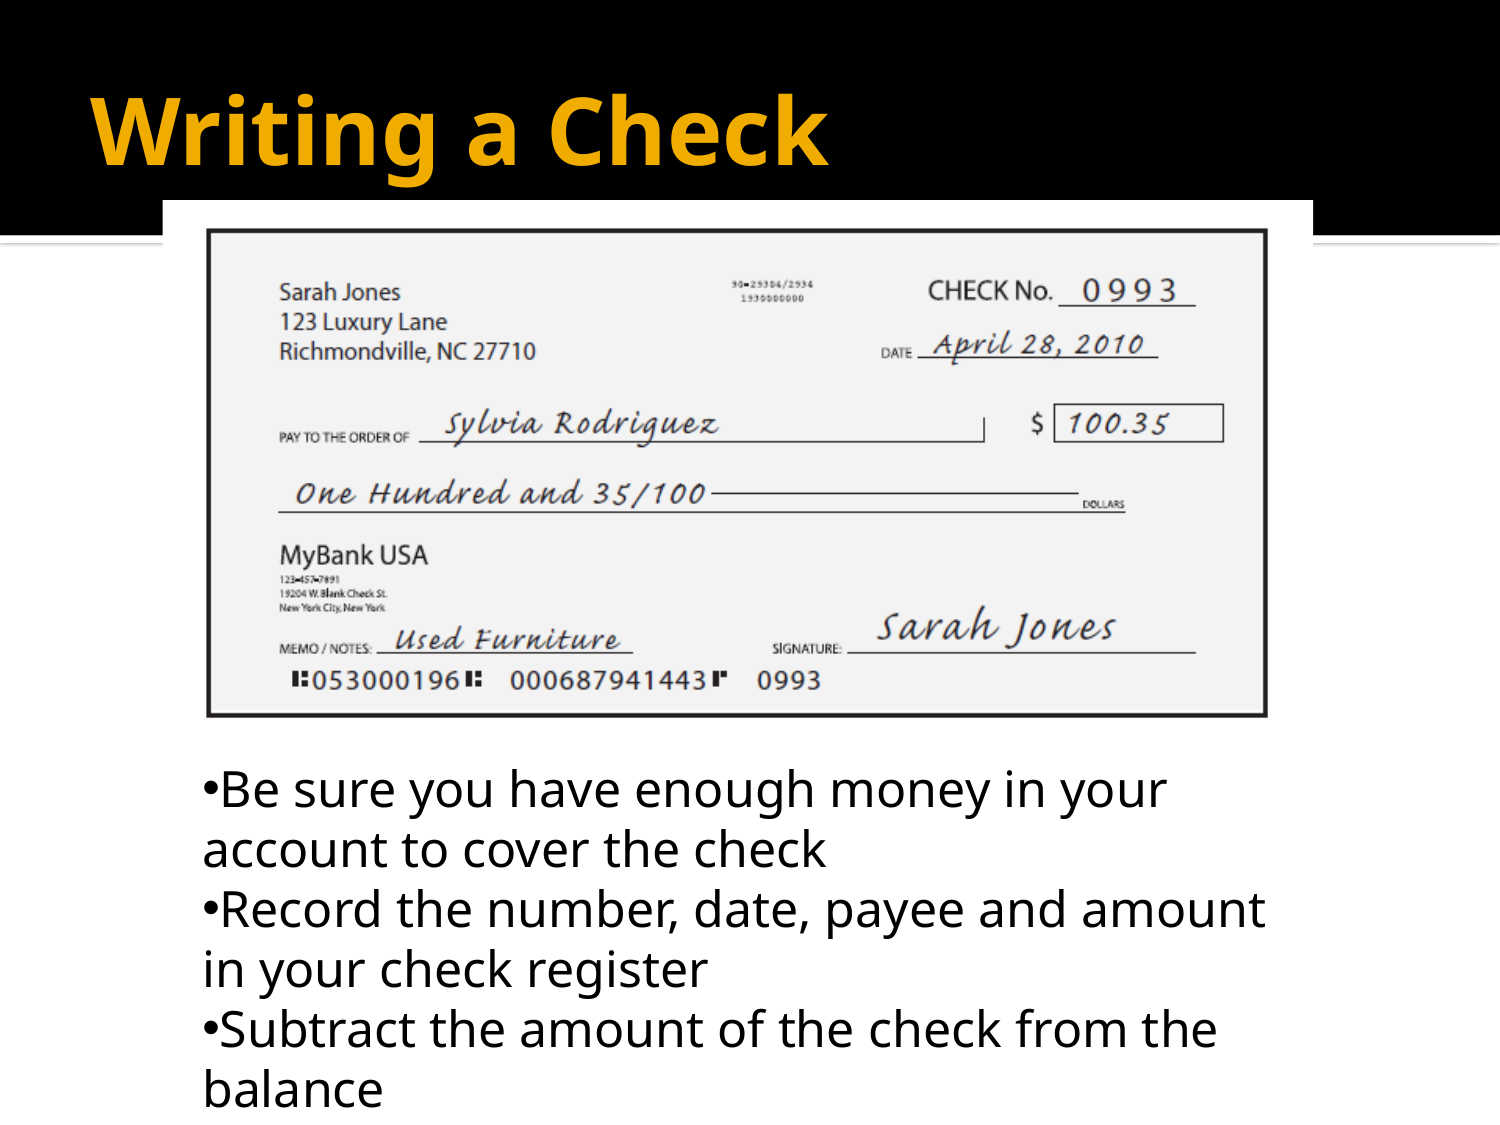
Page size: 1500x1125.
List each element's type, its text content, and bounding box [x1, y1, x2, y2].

text_box Be sure you have enough money in your account to cover the check Record the number, date, payee and amount in your check register Subtract the amount of the check from the balance [187, 756, 1313, 1125]
title Writing a Check [75, 25, 1425, 231]
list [162, 199, 1314, 749]
